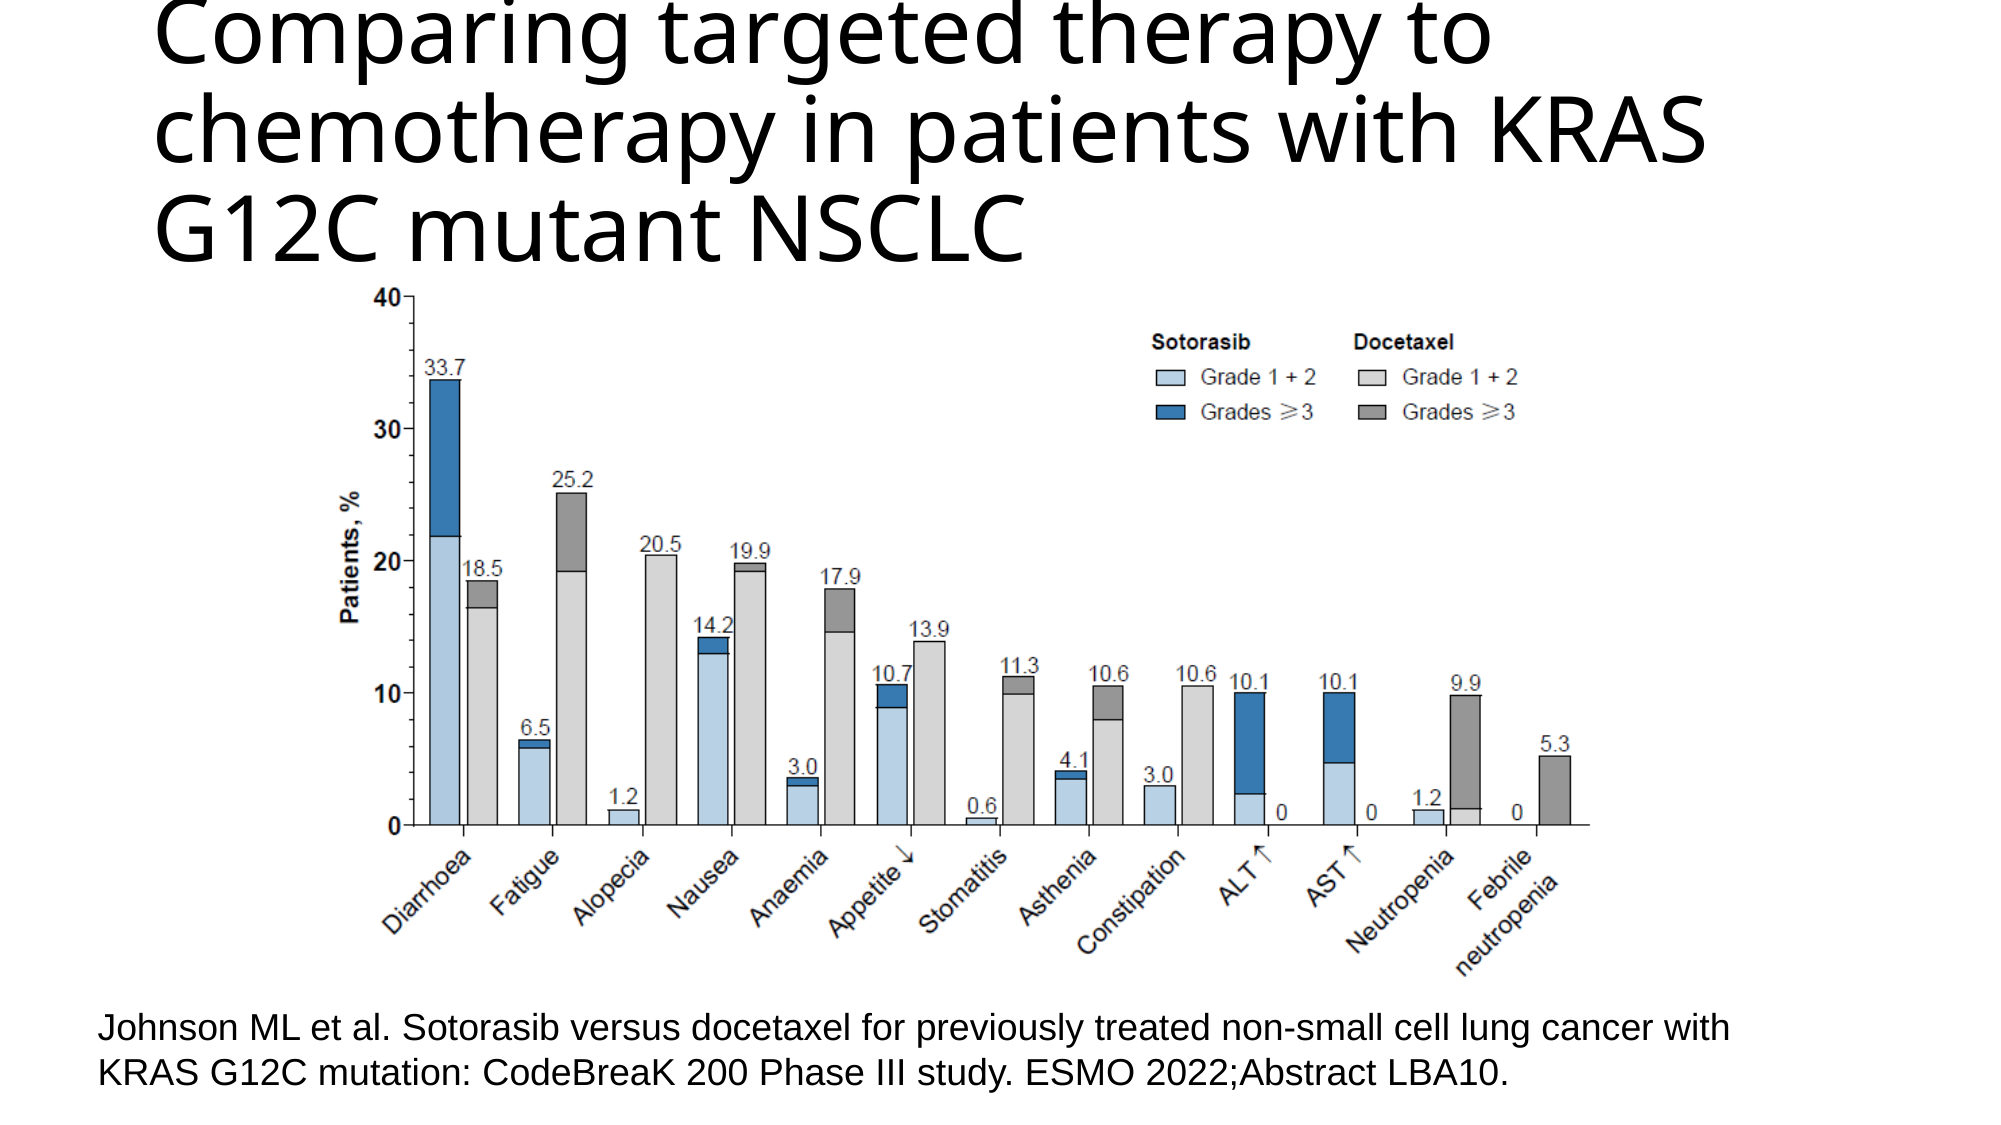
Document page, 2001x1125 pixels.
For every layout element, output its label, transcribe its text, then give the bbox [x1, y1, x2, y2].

text_box Johnson ML et al. Sotorasib versus docetaxel for previously treated non-small cell lung cancer with KRAS G12C mutation: CodeBreaK 200 Phase III study. ESMO 2022;Abstract LBA10. [82, 995, 1747, 1100]
picture [280, 269, 1637, 983]
title Comparing targeted therapy to chemotherapy in patients with KRAS G12C mutant NSCLC [137, 23, 1863, 242]
